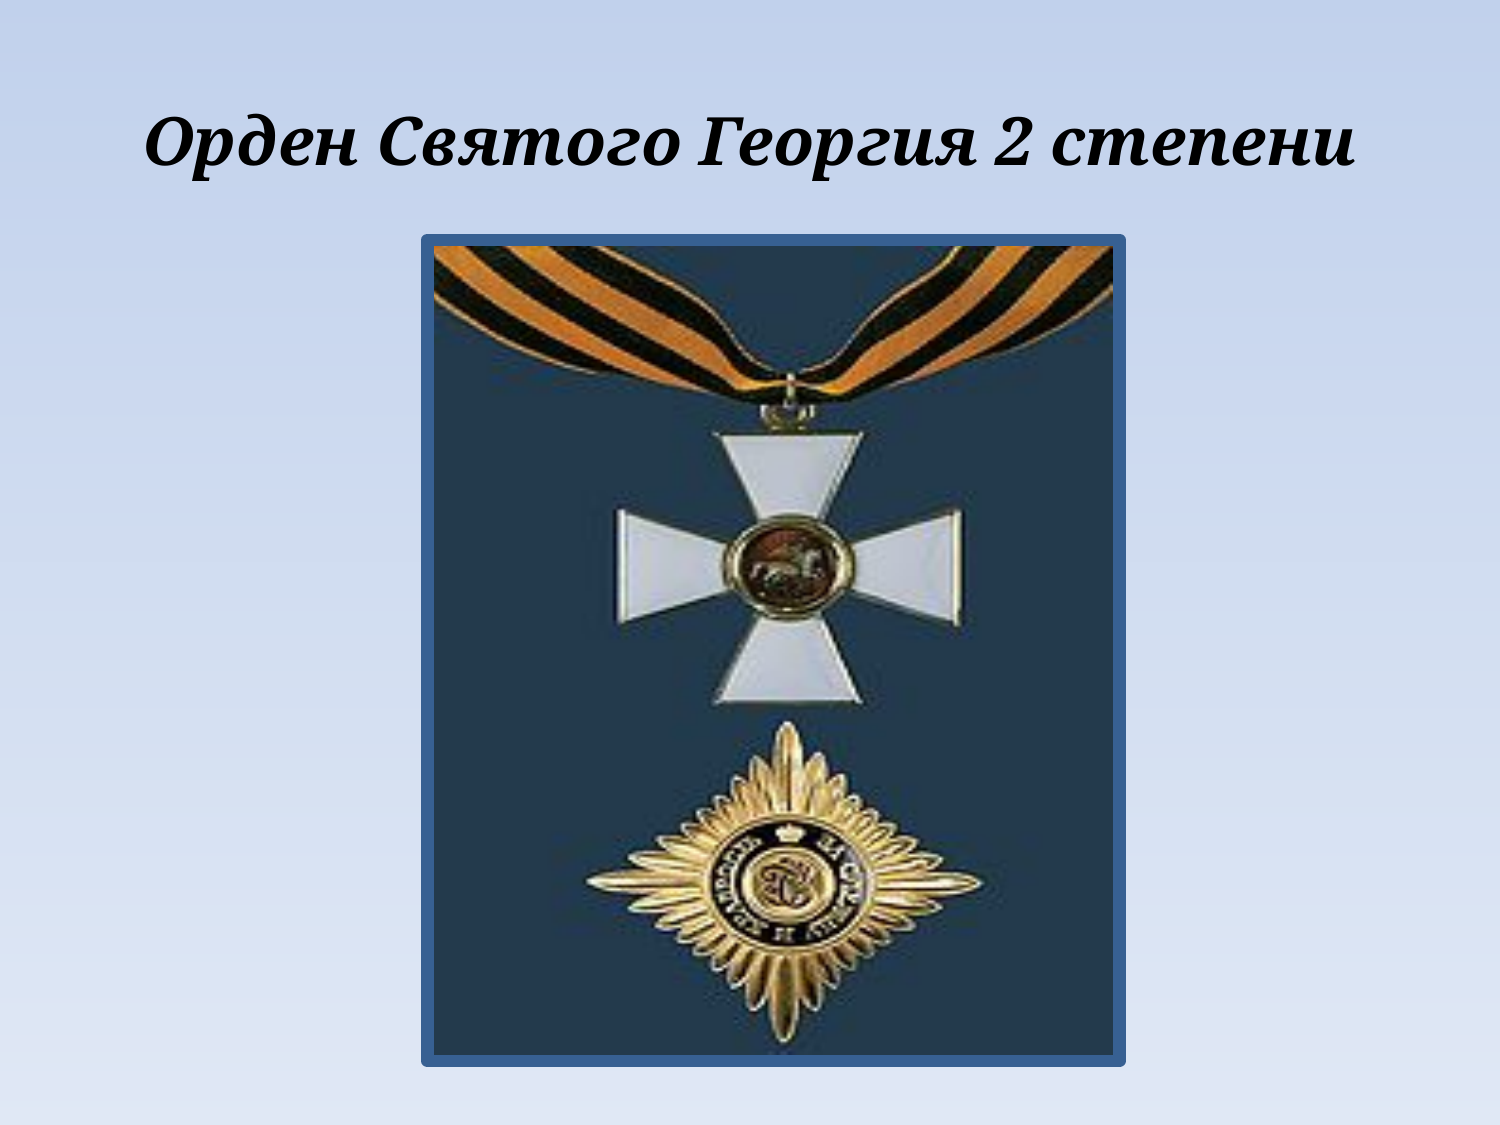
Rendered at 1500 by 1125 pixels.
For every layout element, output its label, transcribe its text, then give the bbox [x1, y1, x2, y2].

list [433, 245, 1114, 1055]
title Орден Святого Георгия 2 степени [75, 45, 1425, 233]
